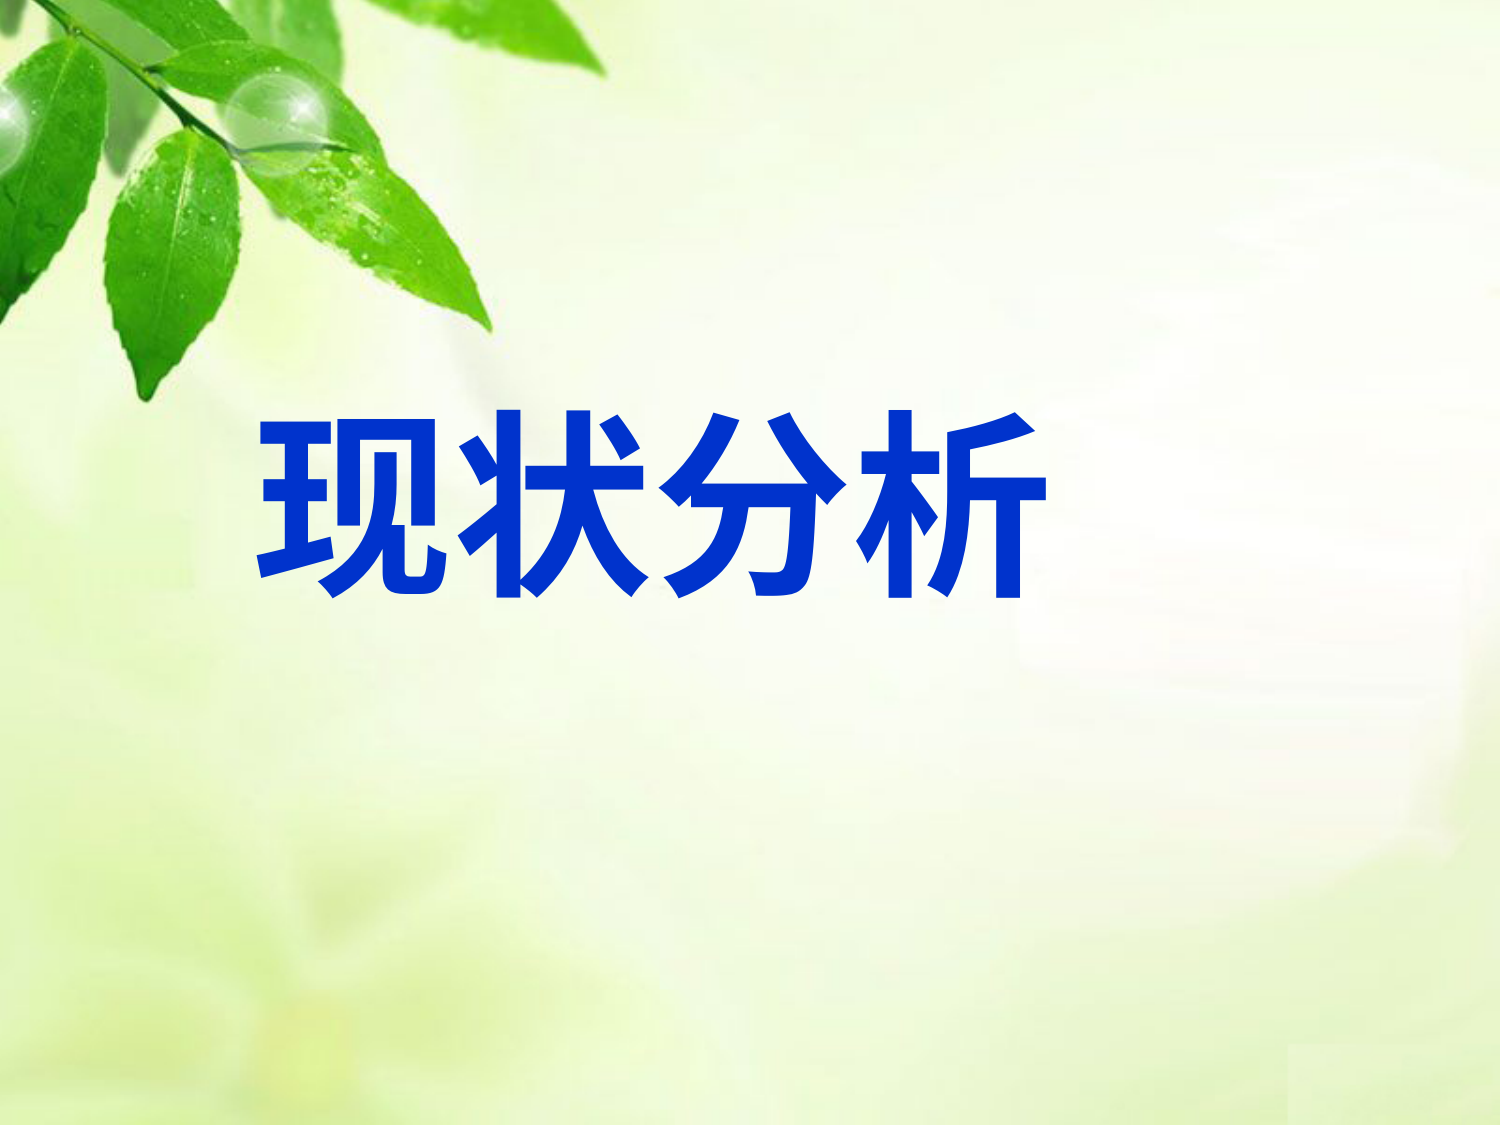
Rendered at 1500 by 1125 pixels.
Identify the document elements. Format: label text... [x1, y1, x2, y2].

picture [0, 0, 1500, 1125]
list 现状分析 [52, 373, 1455, 1012]
